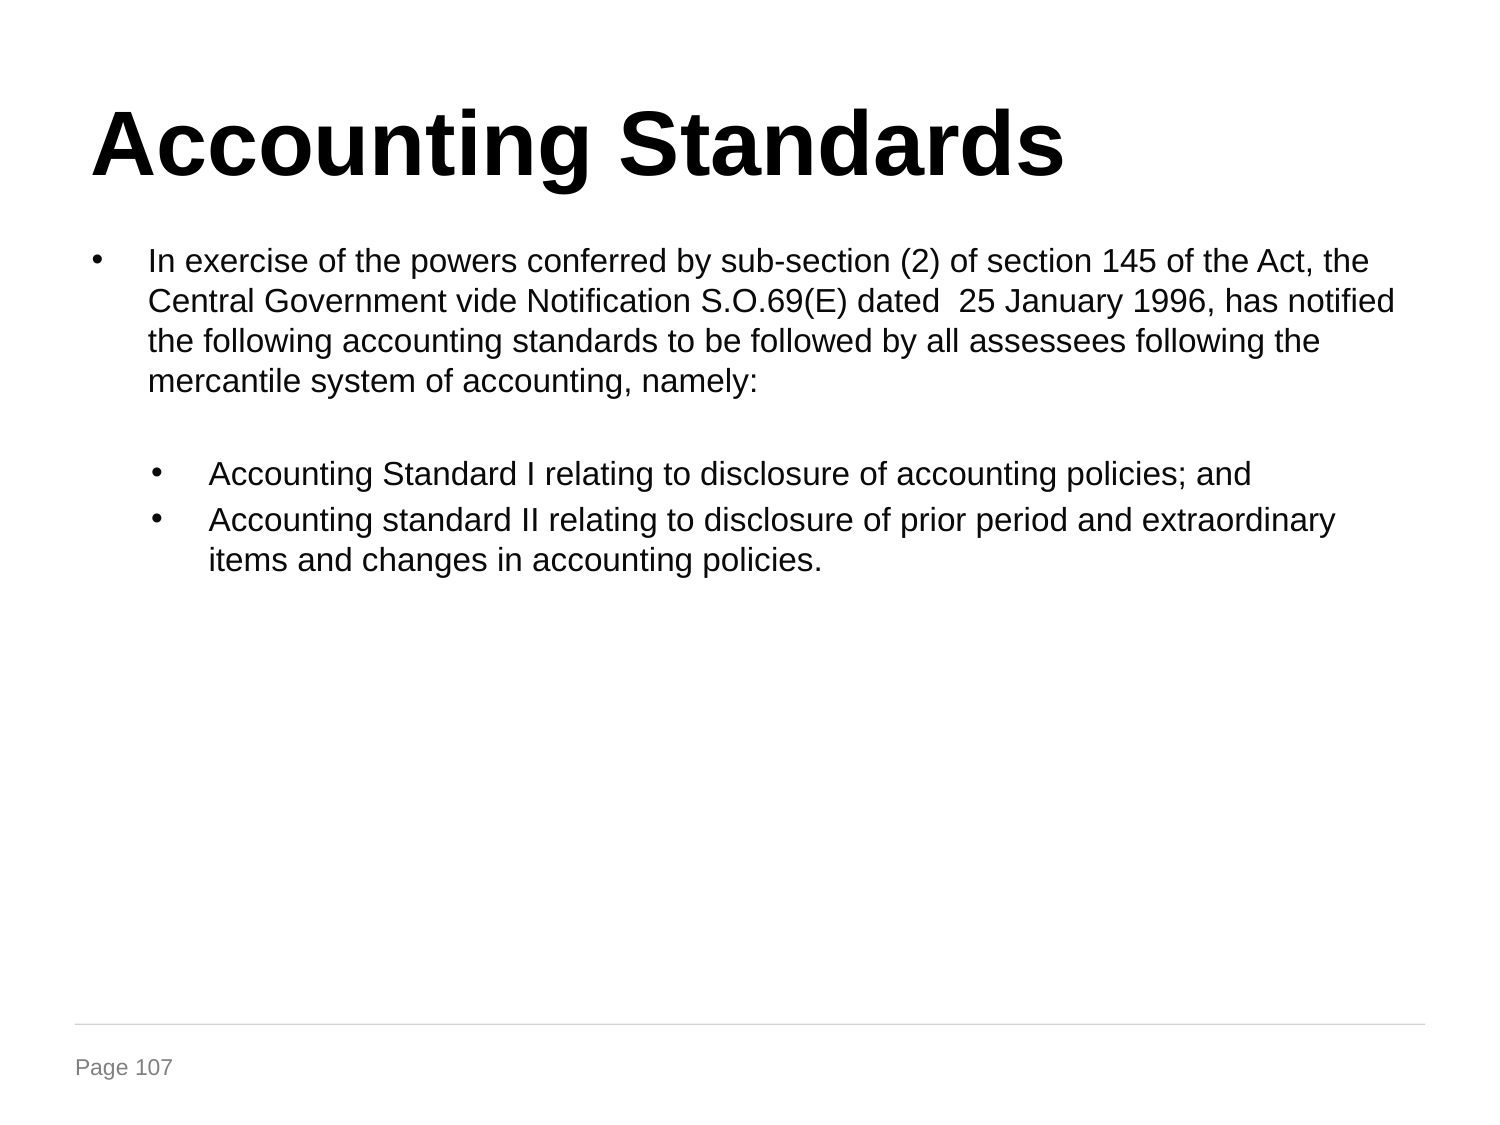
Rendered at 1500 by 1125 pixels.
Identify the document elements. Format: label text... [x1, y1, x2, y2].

title Accounting Standards [75, 45, 1425, 233]
list In exercise of the powers conferred by sub-section (2) of section 145 of the Act, the Central Government vide Notification S.O.69(E) dated 25 January 1996, has notified the following accounting standards to be followed by all assessees following the mercantile system of accounting, namely: Accounting Standard I relating to disclosure of accounting policies; and Accounting standard II relating to disclosure of prior period and extraordinary items and changes in accounting policies. [76, 231, 1427, 975]
